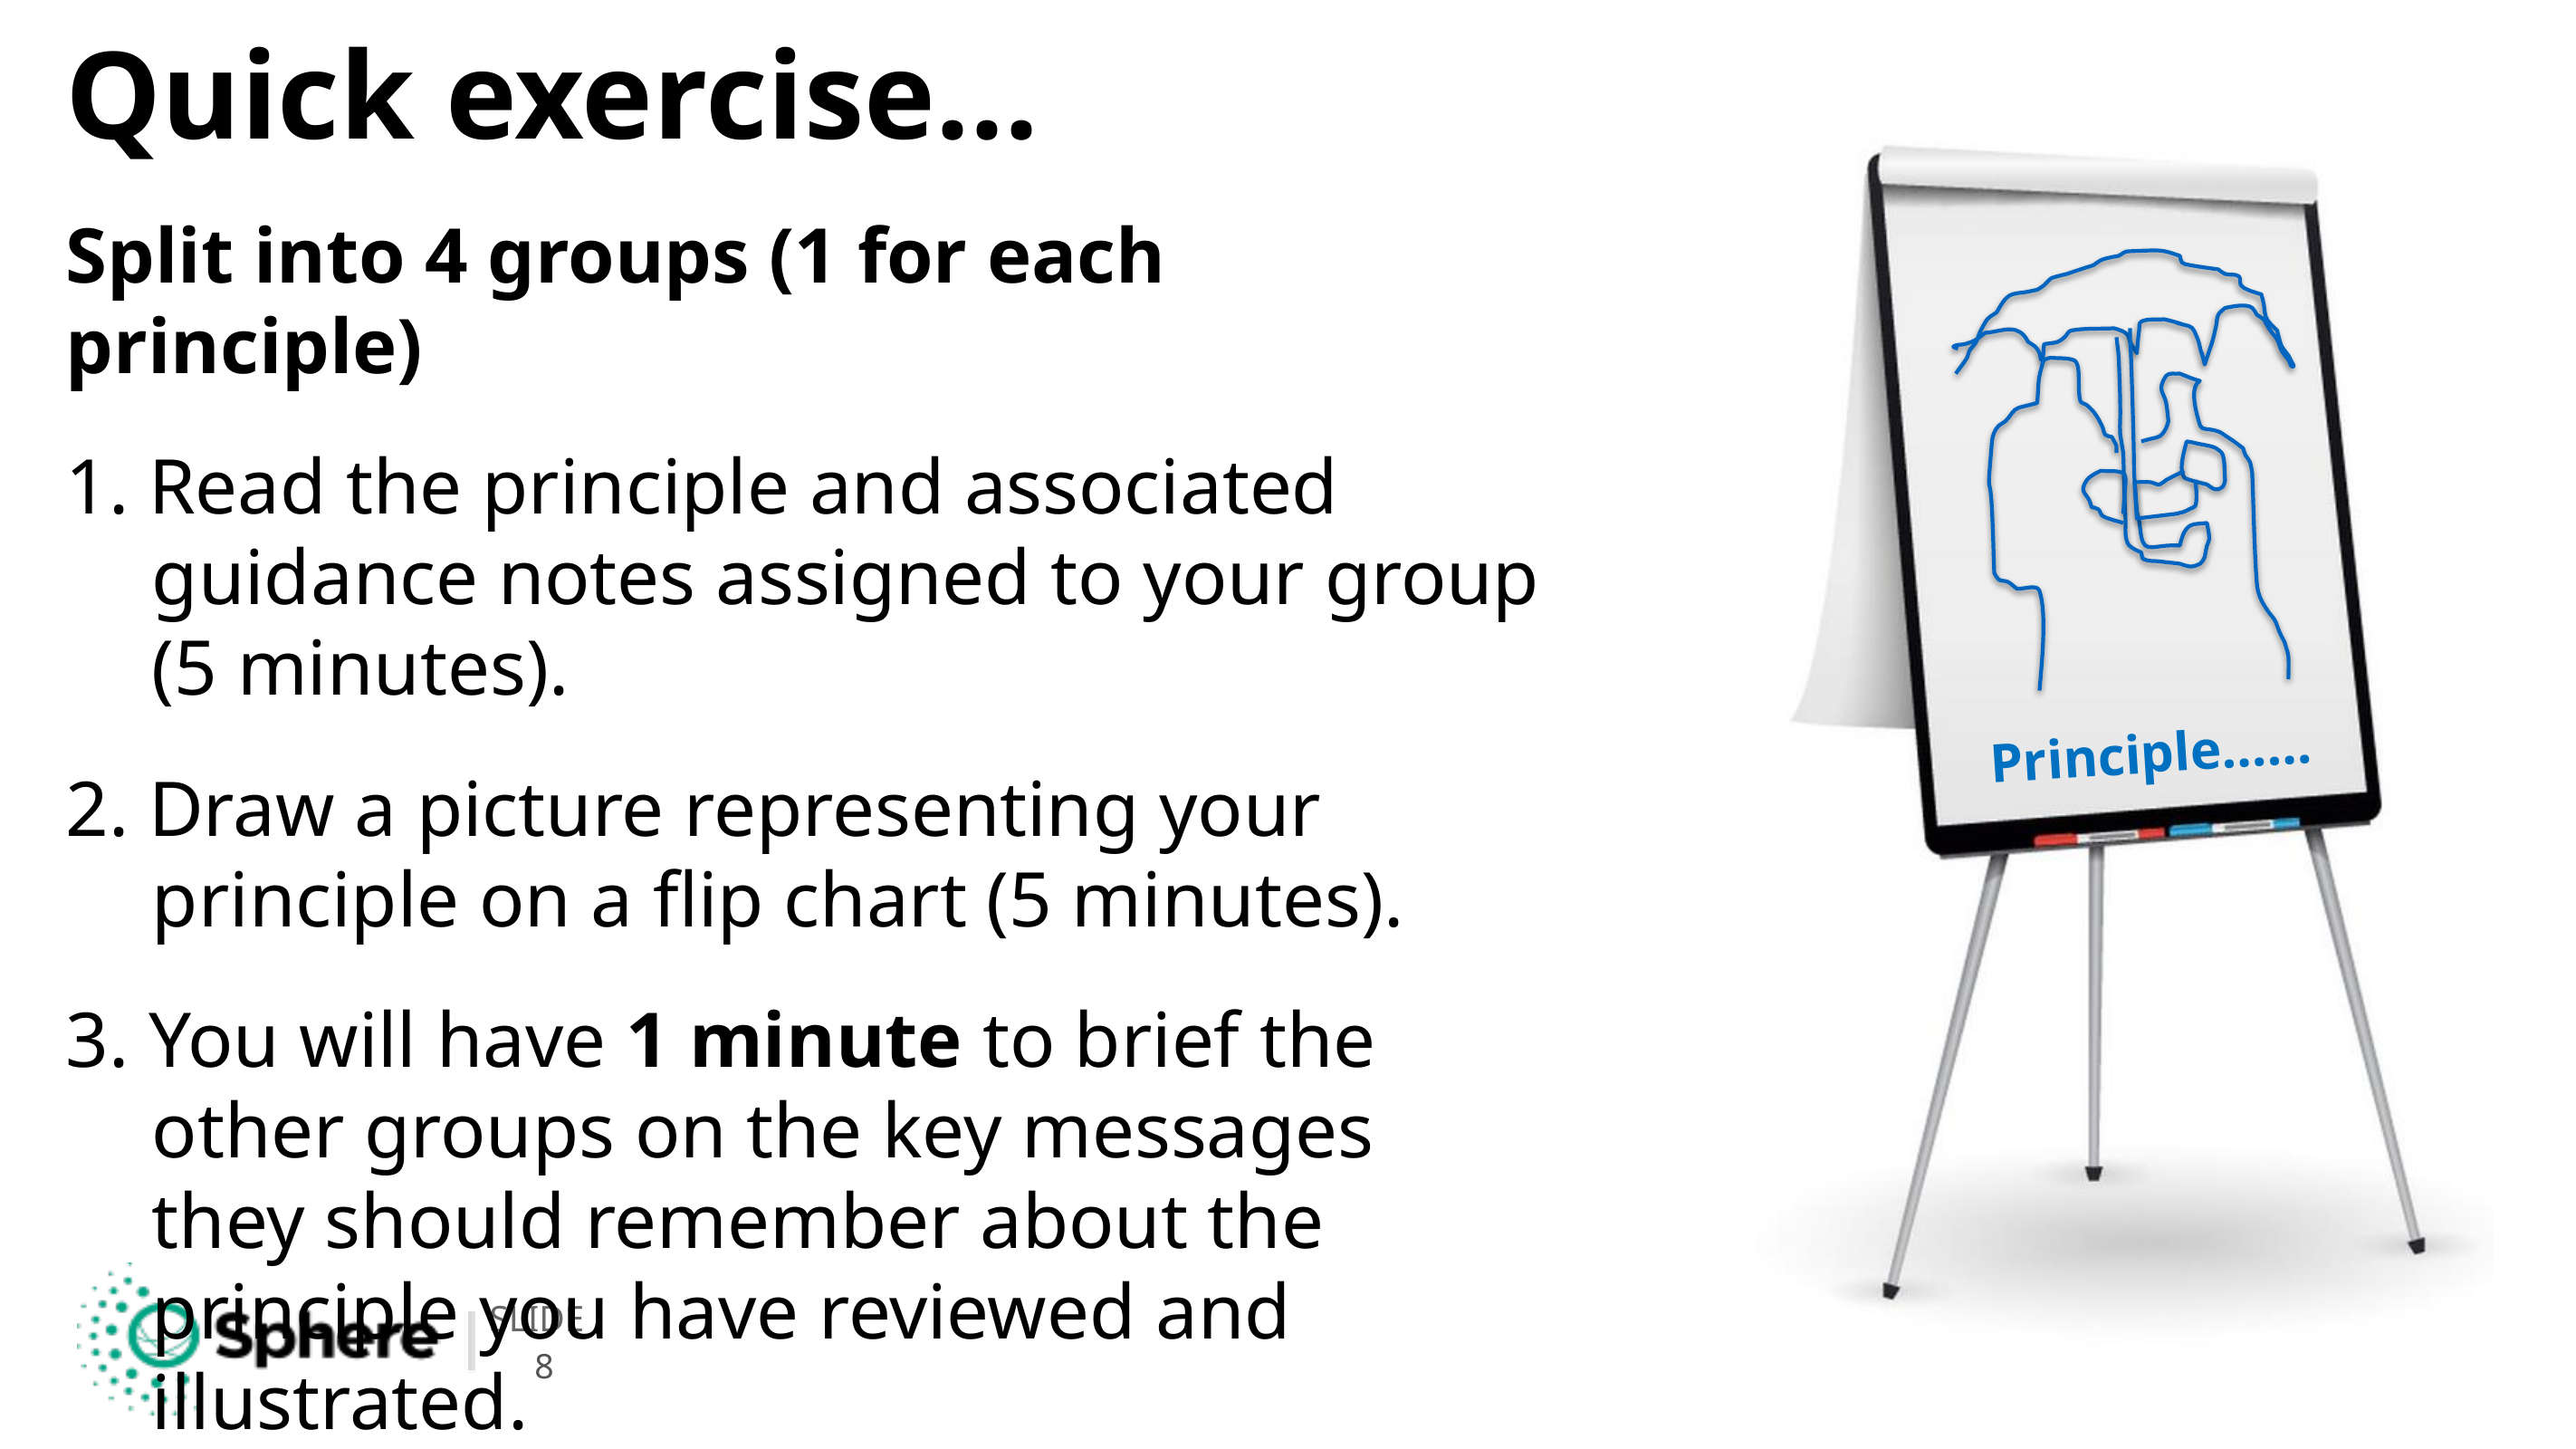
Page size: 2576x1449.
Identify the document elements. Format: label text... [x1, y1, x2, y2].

picture [468, 1311, 479, 1338]
text_box Split into 4 groups (1 for each principle) 1. Read the principle and associated guidance notes assigned to your group (5 minutes). 2. Draw a picture representing your principle on a flip chart (5 minutes). 3. You will have 1 minute to brief the other groups on the key messages they should remember about the principle you have reviewed and illustrated. [58, 199, 1548, 857]
slide_number 8 [468, 1338, 620, 1439]
picture [1728, 94, 2494, 1354]
picture [77, 1262, 441, 1418]
title Quick exercise… [57, 10, 2131, 179]
